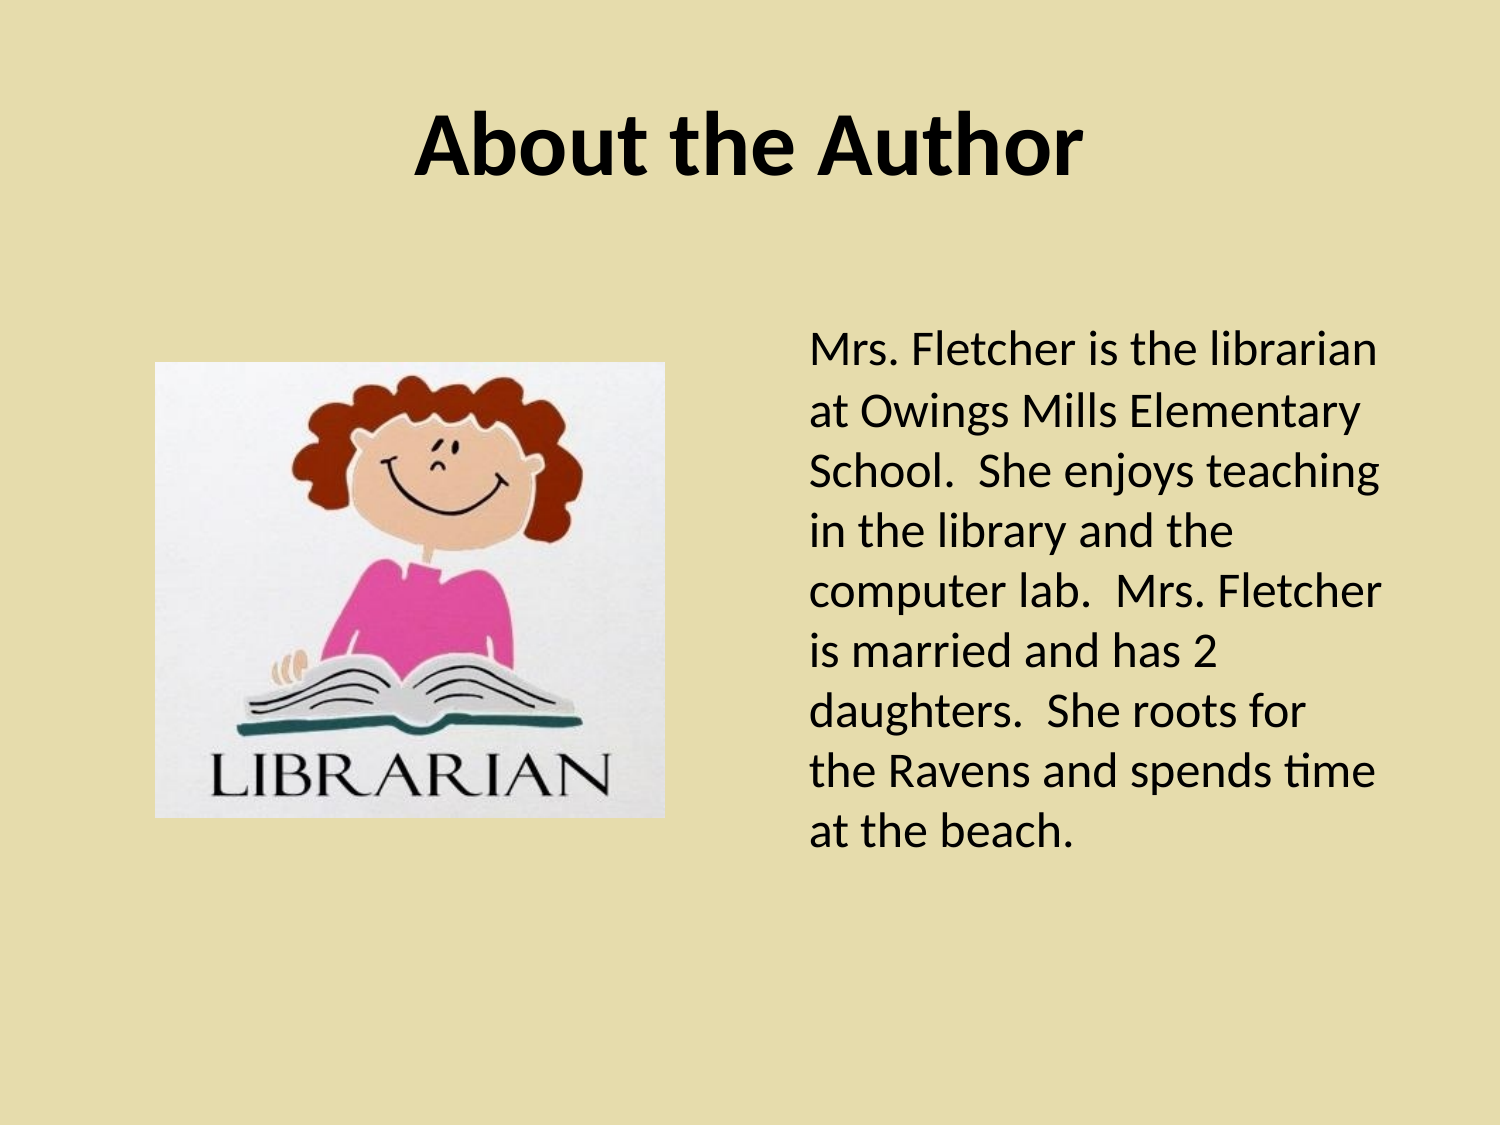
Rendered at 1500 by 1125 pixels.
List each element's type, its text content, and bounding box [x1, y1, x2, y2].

title About the Author [75, 45, 1425, 233]
picture [155, 362, 665, 818]
list Mrs. Fletcher is the librarian at Owings Mills Elementary School. She enjoys teaching in the library and the computer lab. Mrs. Fletcher is married and has 2 daughters. She roots for the Ravens and spends time at the beach. [737, 299, 1400, 1043]
